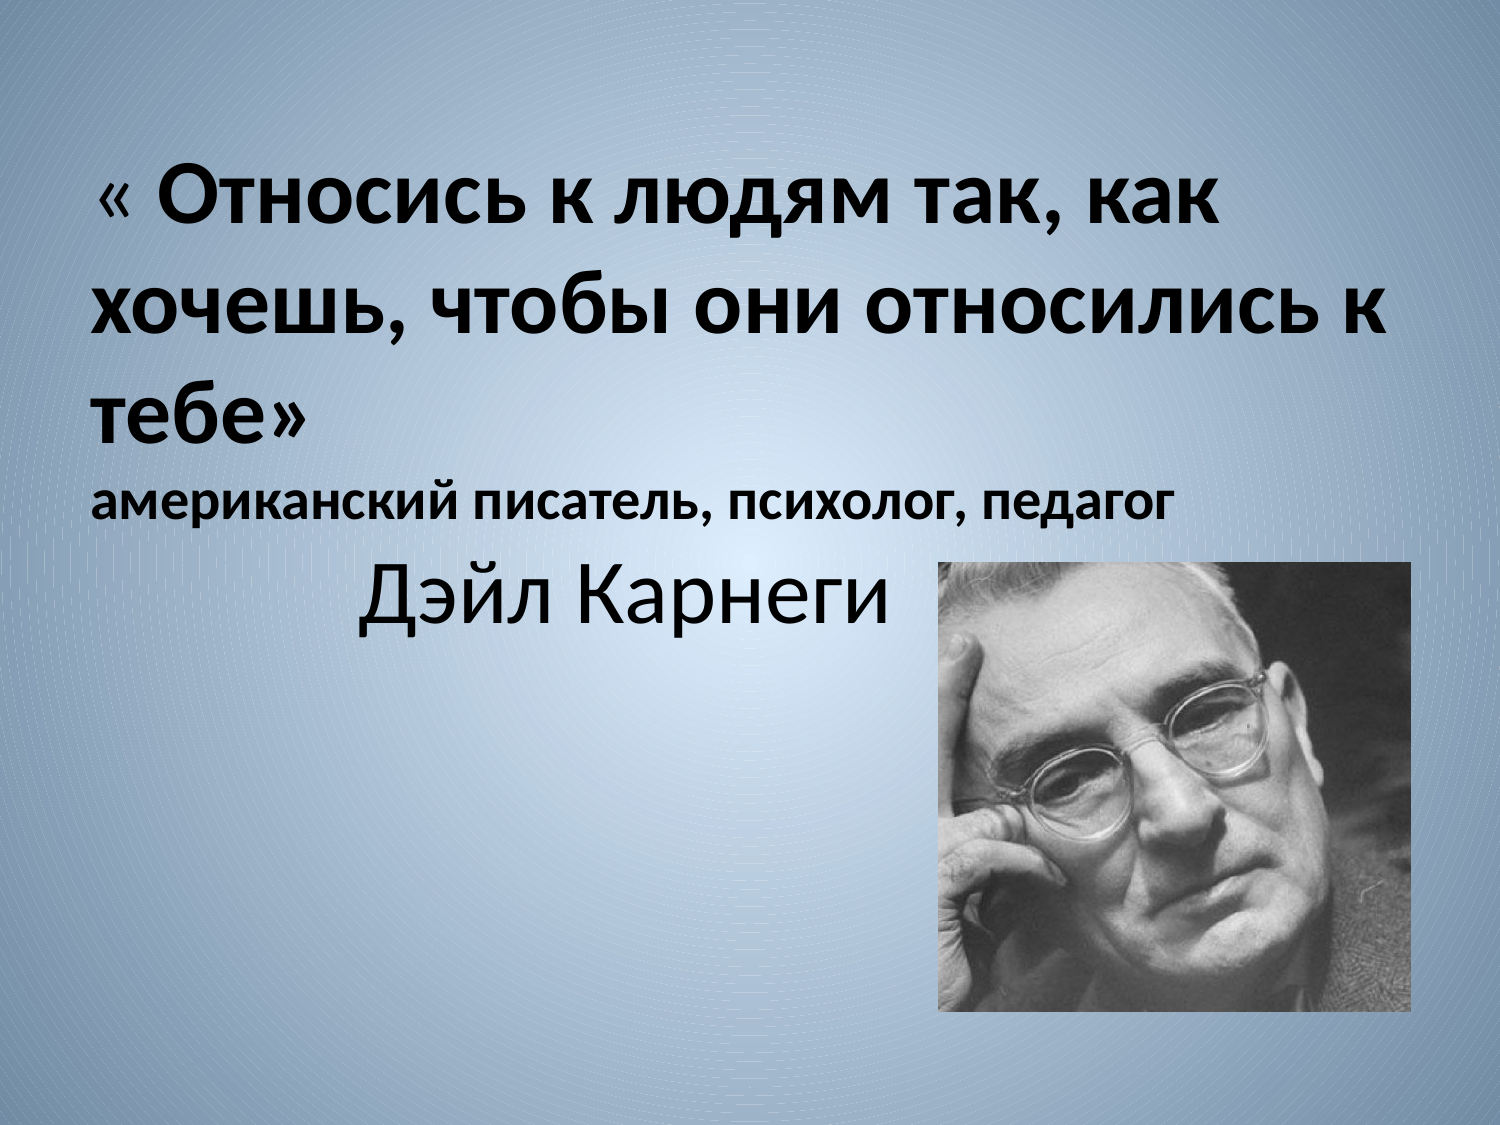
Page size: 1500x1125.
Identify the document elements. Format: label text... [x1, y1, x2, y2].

title « Относись к людям так, как хочешь, чтобы они относились к тебе» американский писатель, психолог, педагог Дэйл Карнеги [75, 45, 1425, 728]
picture [937, 562, 1411, 1012]
